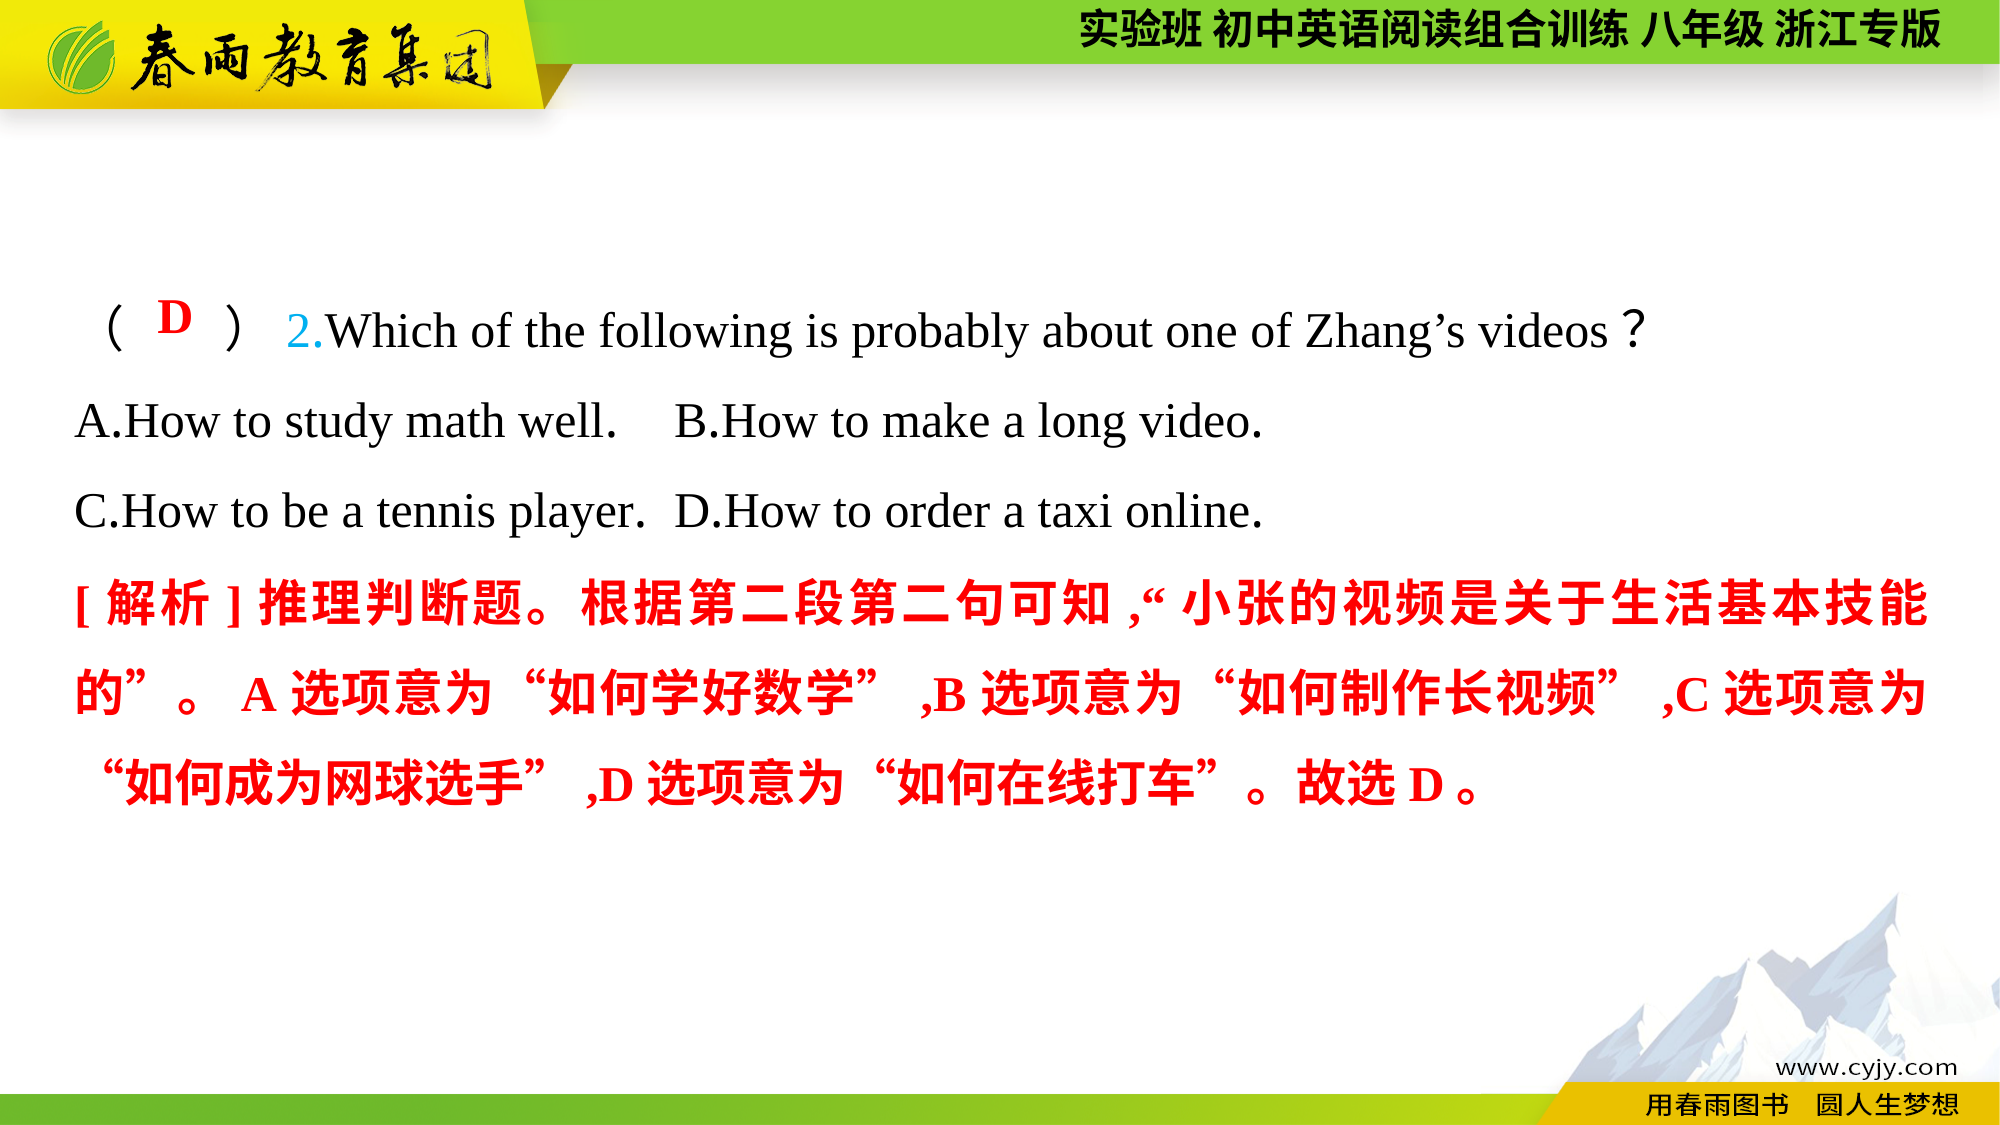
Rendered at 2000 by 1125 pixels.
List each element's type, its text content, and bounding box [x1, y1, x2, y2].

text_box [解析]推理判断题。根据第二段第二句可知,“小张的视频是关于生活基本技能的”。A选项意为“如何学好数学”,B选项意为“如何制作长视频”,C选项意为“如何成为网球选手”,D选项意为“如何在线打车”。故选D。 [59, 536, 1944, 820]
text_box D [142, 275, 209, 351]
list （ ）2.Which of the following is probably about one of Zhang’s videos？ A.How to study math well. B.How to make a long video. C.How to be a tennis player. D.How to order a taxi online. [59, 259, 1944, 536]
picture [0, 0, 2000, 1125]
